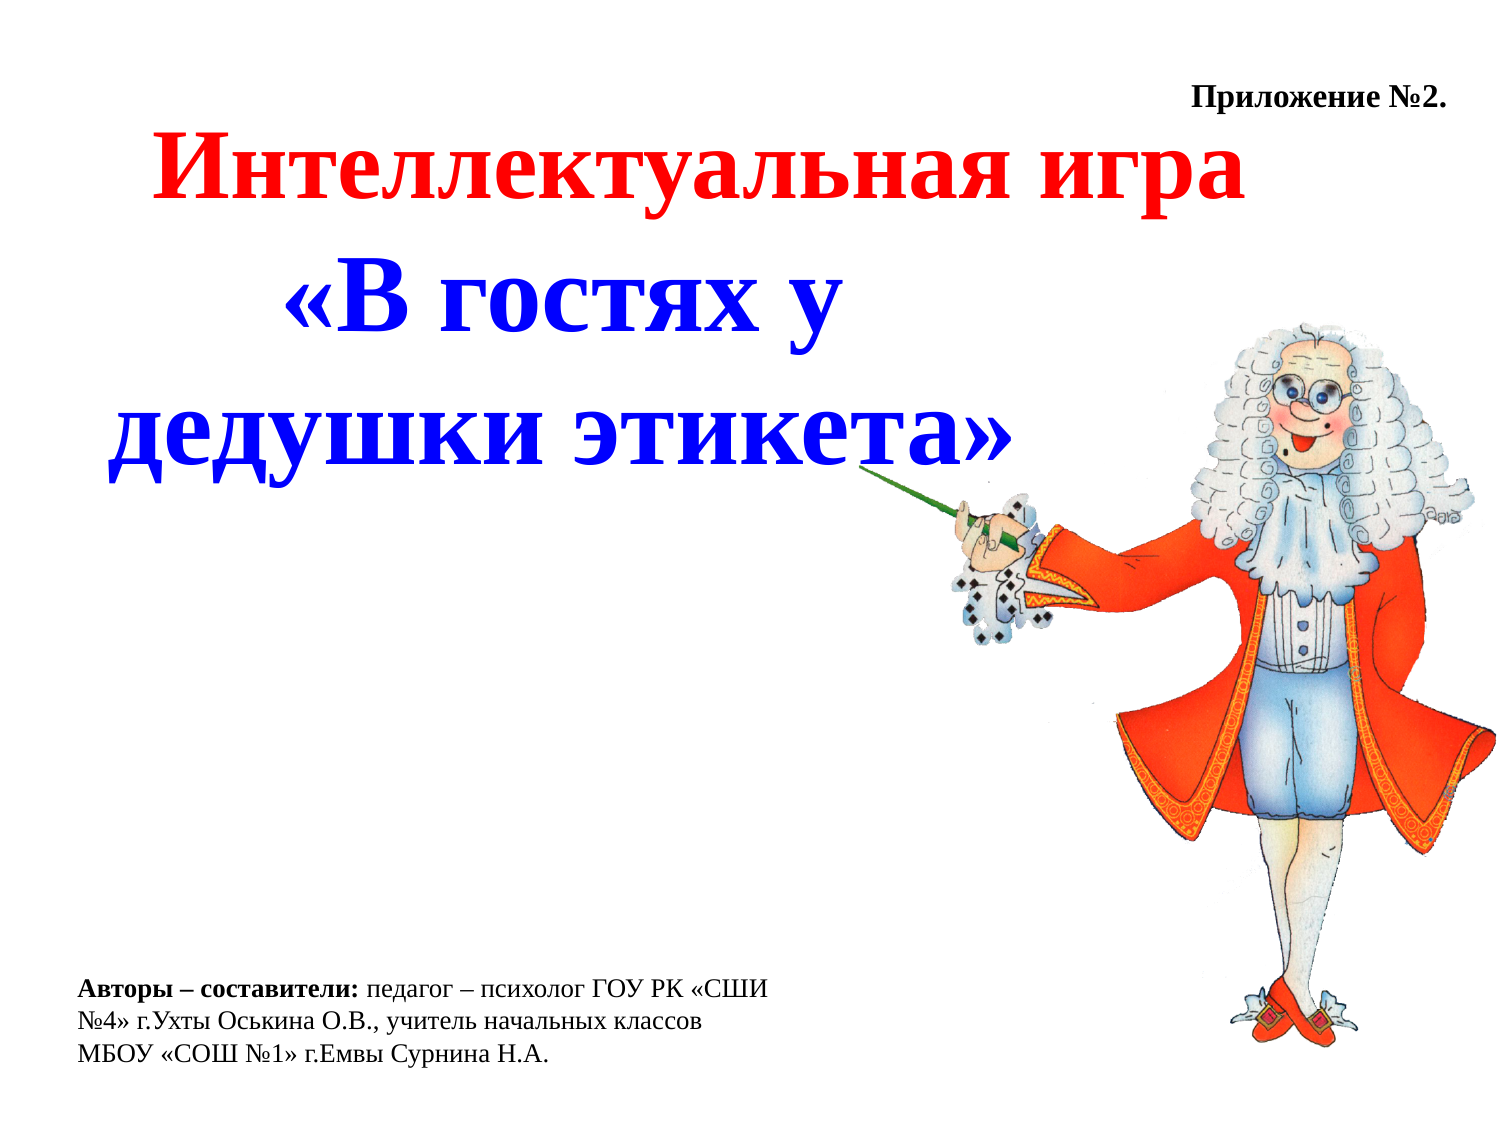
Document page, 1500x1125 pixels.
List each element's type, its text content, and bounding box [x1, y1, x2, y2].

text_box Приложение №2. [787, 37, 1463, 151]
picture [849, 319, 1500, 1060]
text_box Авторы – составители: педагог – психолог ГОУ РК «СШИ №4» г.Ухты Оськина О.В., учитель начальных классов МБОУ «СОШ №1» г.Емвы Сурнина Н.А. [62, 962, 788, 1076]
subtitle «В гостях у дедушки этикета» [37, 212, 1088, 500]
title Интеллектуальная игра [62, 37, 1338, 279]
